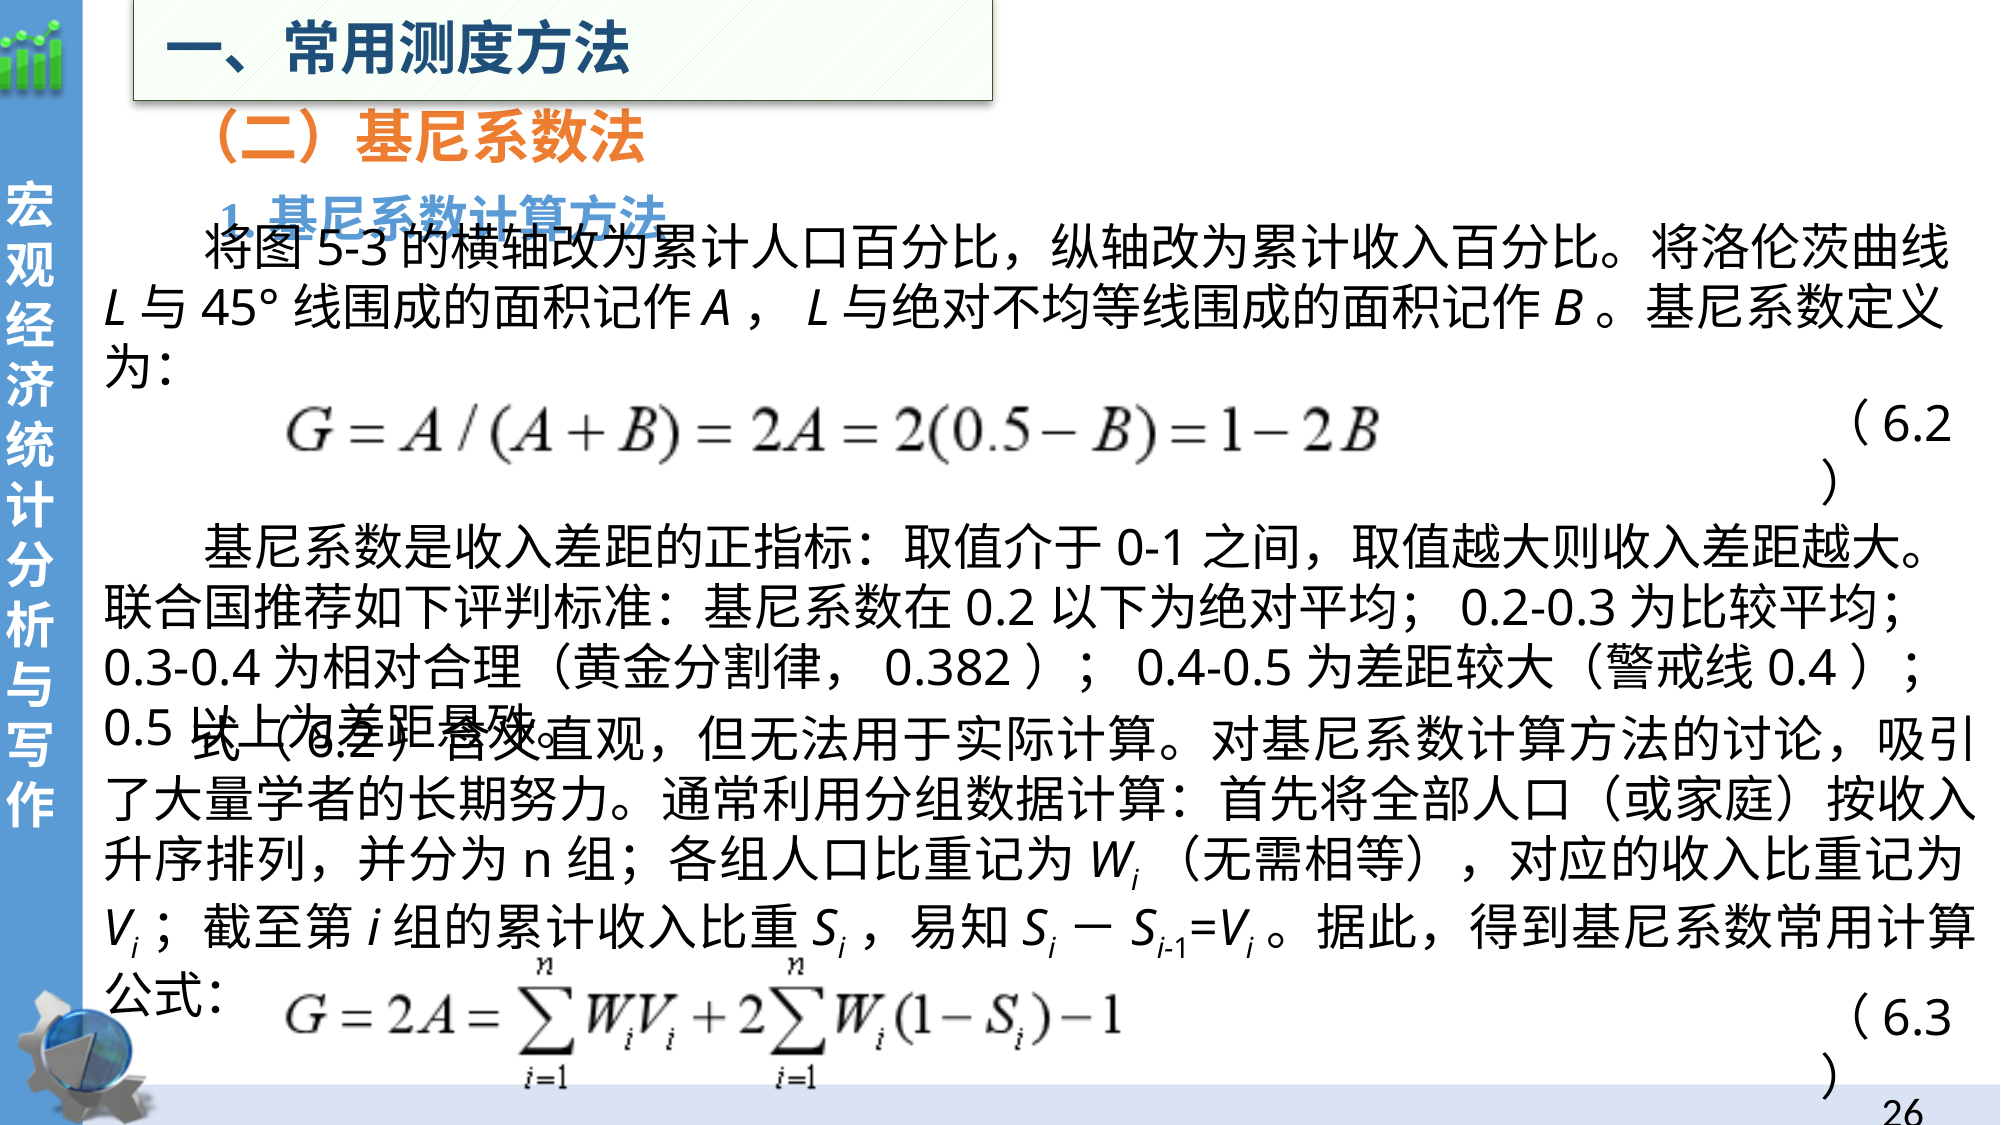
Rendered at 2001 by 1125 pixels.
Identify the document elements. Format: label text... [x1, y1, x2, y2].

text_box （6.3） [1805, 977, 2000, 1113]
picture [992, 0, 2001, 1125]
text_box 25 [1786, 1085, 1940, 1125]
text_box （二）基尼系数法 1.基尼系数计算方法 [125, 71, 1949, 207]
text_box （6.2） [1805, 383, 2000, 519]
picture [277, 391, 1394, 479]
text_box 式（6.2）含义直观，但无法用于实际计算。对基尼系数计算方法的讨论，吸引了大量学者的长期努力。通常利用分组数据计算：首先将全部人口（或家庭）按收入升序排列，并分为n组；各组人口比重记为Wi（无需相等），对应的收入比重记为Vi；截至第i组的累计收入比重Si，易知Si－Si-1=Vi。据此，得到基尼系数常用计算公式： [88, 699, 1993, 1032]
picture [0, 0, 1805, 1125]
text_box 将图5-3的横轴改为累计人口百分比，纵轴改为累计收入百分比。将洛伦茨曲线L与45°线围成的面积记作A，L与绝对不均等线围成的面积记作B。基尼系数定义为： 基尼系数是收入差距的正指标：取值介于0-1之间，取值越大则收入差距越大。联合国推荐如下评判标准：基尼系数在0.2以下为绝对平均；0.2-0.3为比较平均；0.3-0.4为相对合理（黄金分割律，0.382）；0.4-0.5为差距较大（警戒线0.4）；0.5以上为差距悬殊。 [88, 207, 2000, 763]
text_box 一、常用测度方法 [133, 0, 992, 101]
